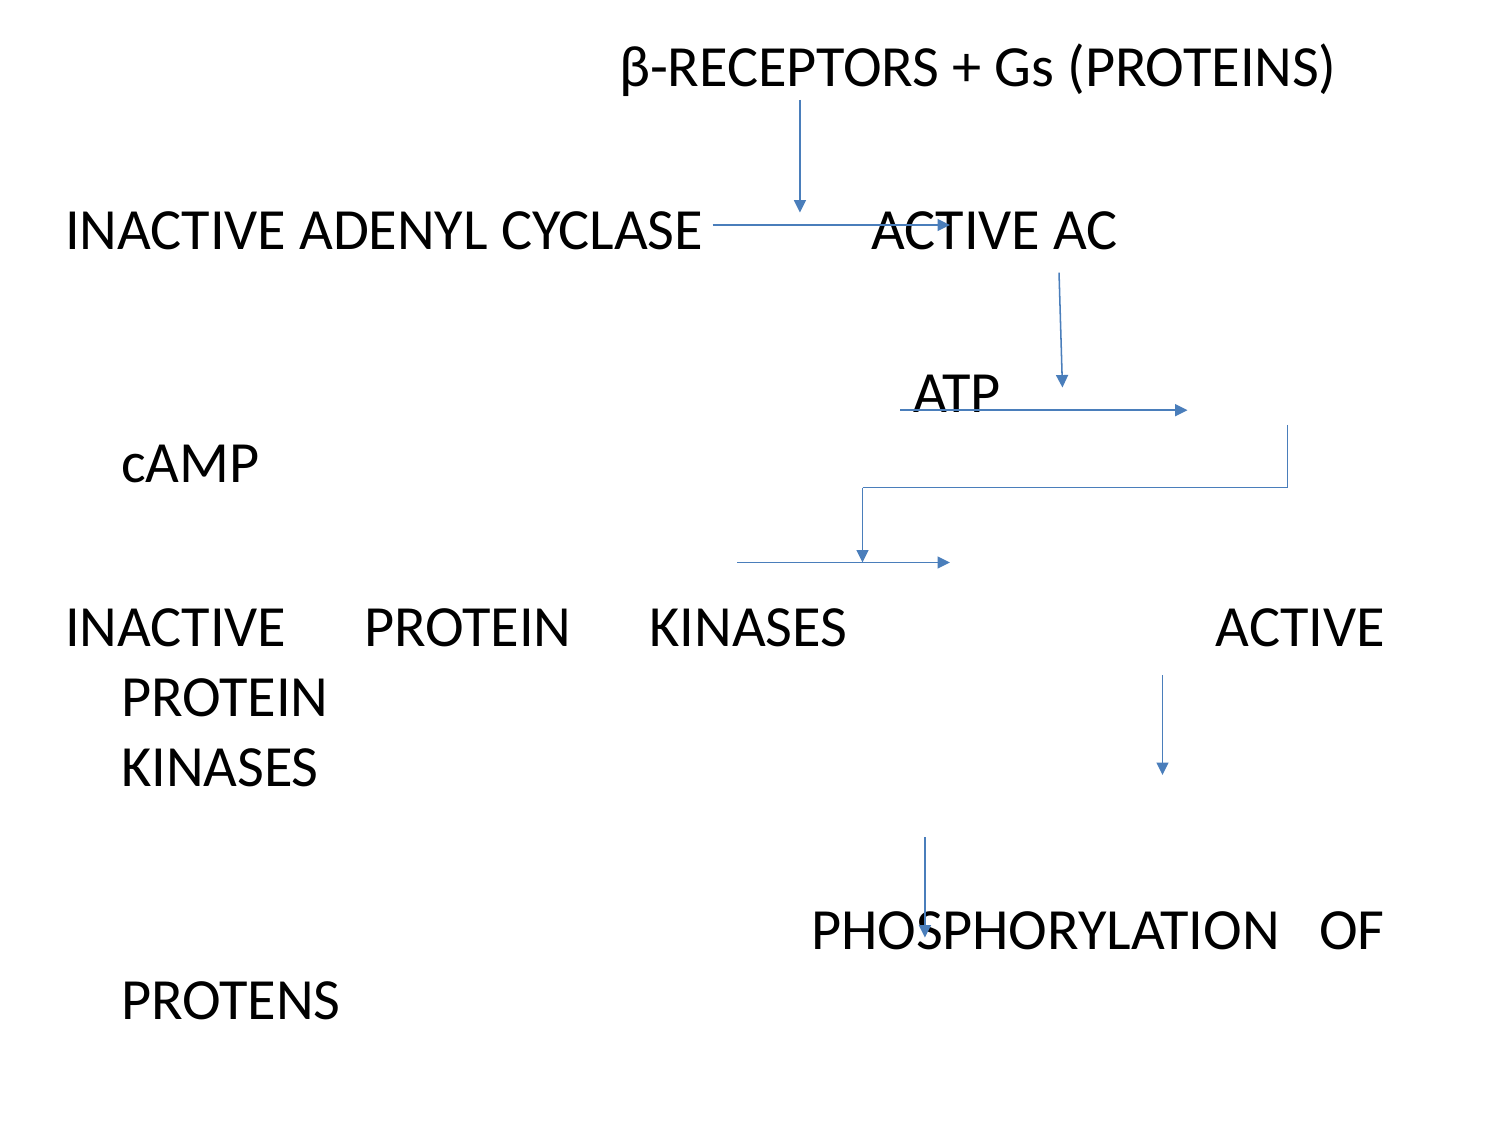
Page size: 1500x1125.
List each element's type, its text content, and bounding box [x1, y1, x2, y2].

list β-RECEPTORS + Gs (PROTEINS) INACTIVE ADENYL CYCLASE ACTIVE AC ATP cAMP INACTIVE PROTEIN KINASES ACTIVE PROTEIN KINASES PHOSPHORYLATION OF PROTENS PHYSIOLOGICAL & PHARMACOLOGICAL RESPONSES IN BODY [50, 20, 1400, 1113]
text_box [1058, 272, 1063, 388]
